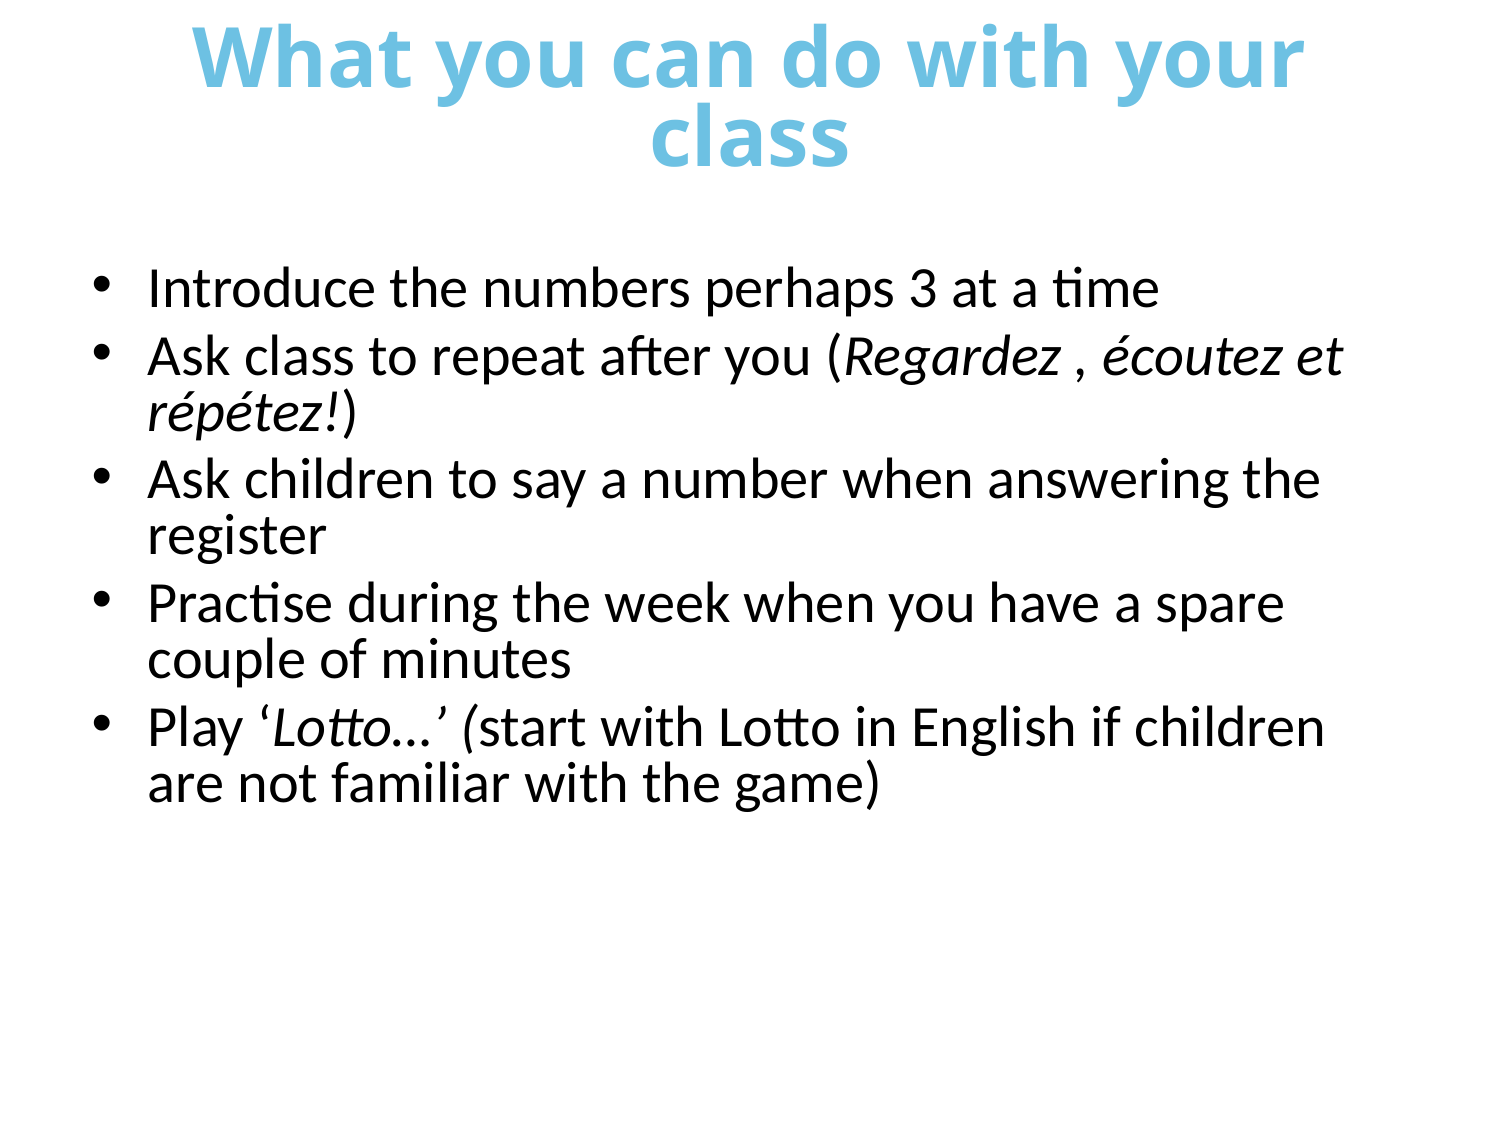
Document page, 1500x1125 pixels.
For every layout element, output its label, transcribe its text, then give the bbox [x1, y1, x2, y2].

title What you can do with your class [74, 44, 1426, 162]
list Introduce the numbers perhaps 3 at a time Ask class to repeat after you (Regardez , écoutez et répétez!) Ask children to say a number when answering the register Practise during the week when you have a spare couple of minutes Play ‘Lotto…’ (start with Lotto in English if children are not familiar with the game) [76, 255, 1427, 906]
